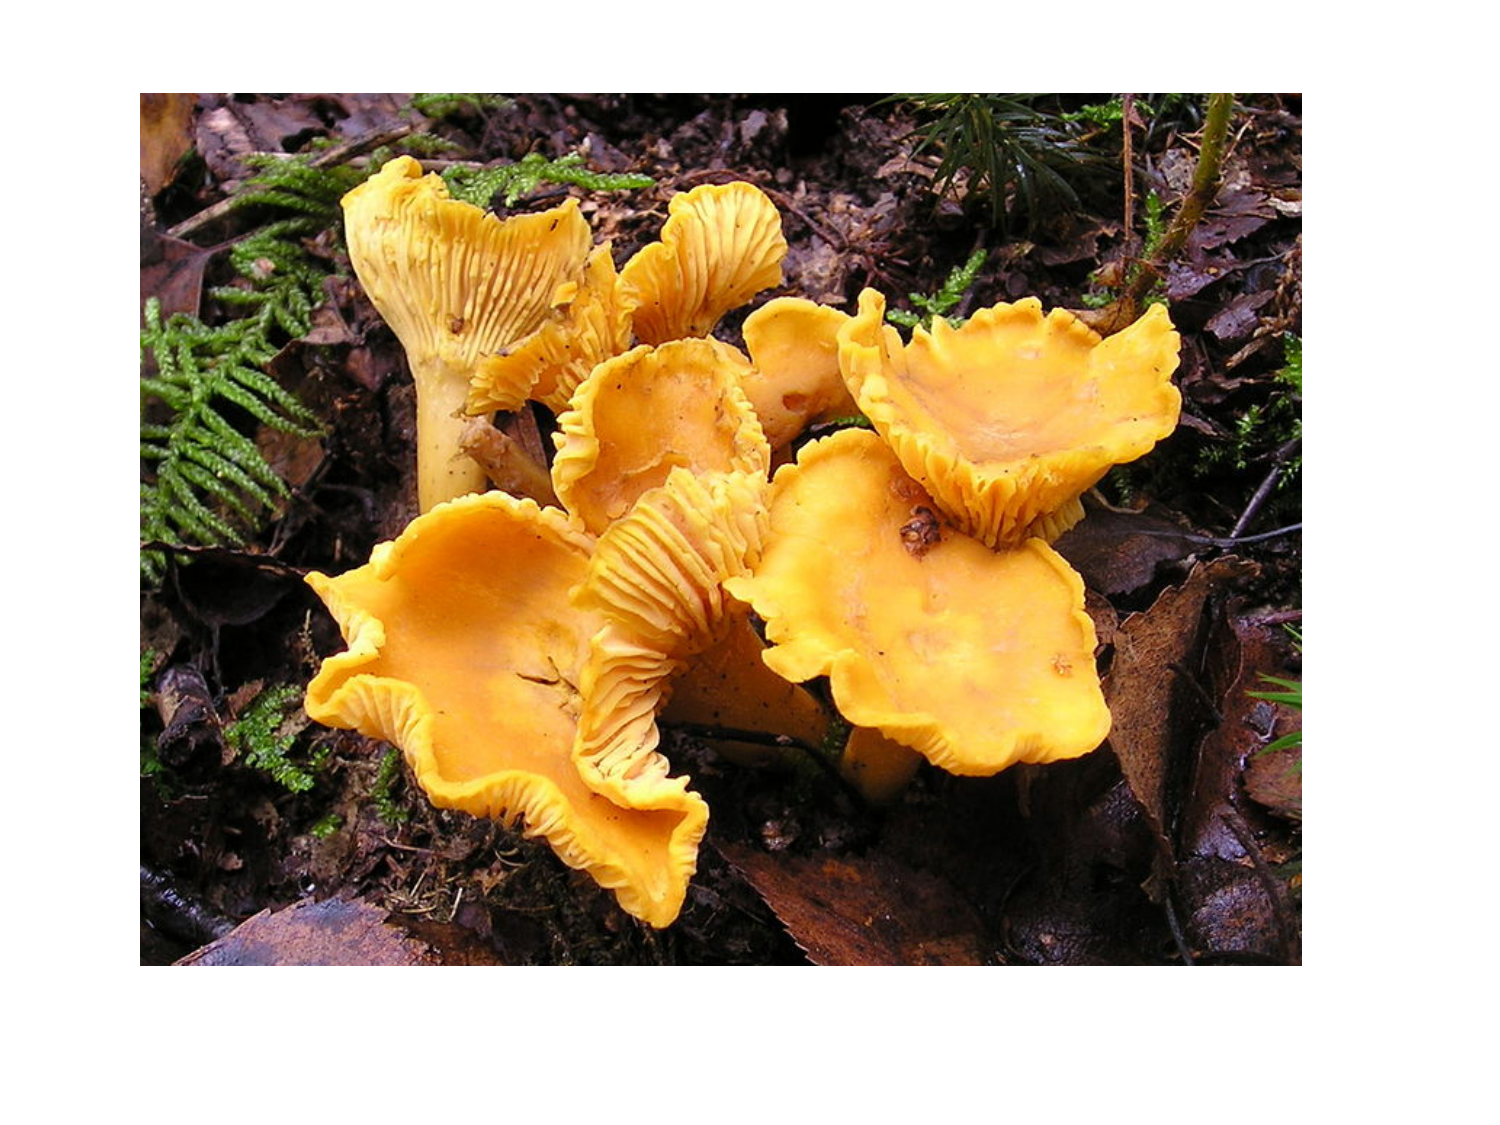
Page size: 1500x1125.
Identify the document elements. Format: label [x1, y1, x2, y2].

picture [140, 93, 1302, 966]
